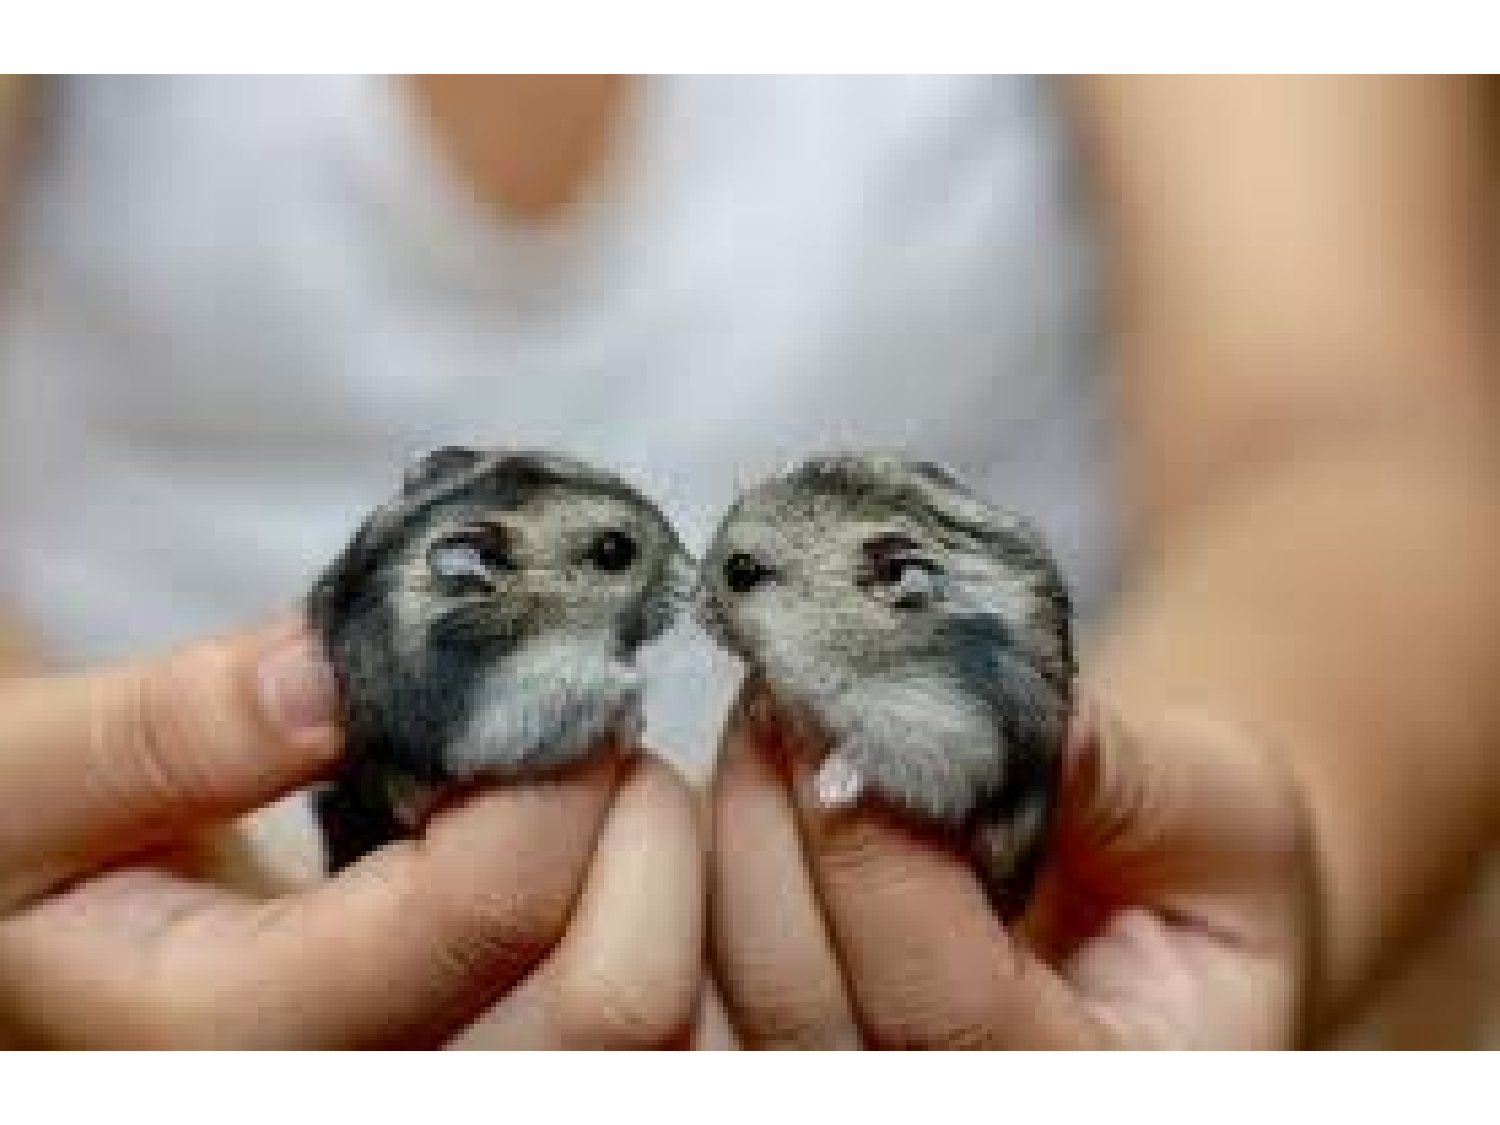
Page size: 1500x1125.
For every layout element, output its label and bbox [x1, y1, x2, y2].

picture [0, 74, 1500, 1051]
